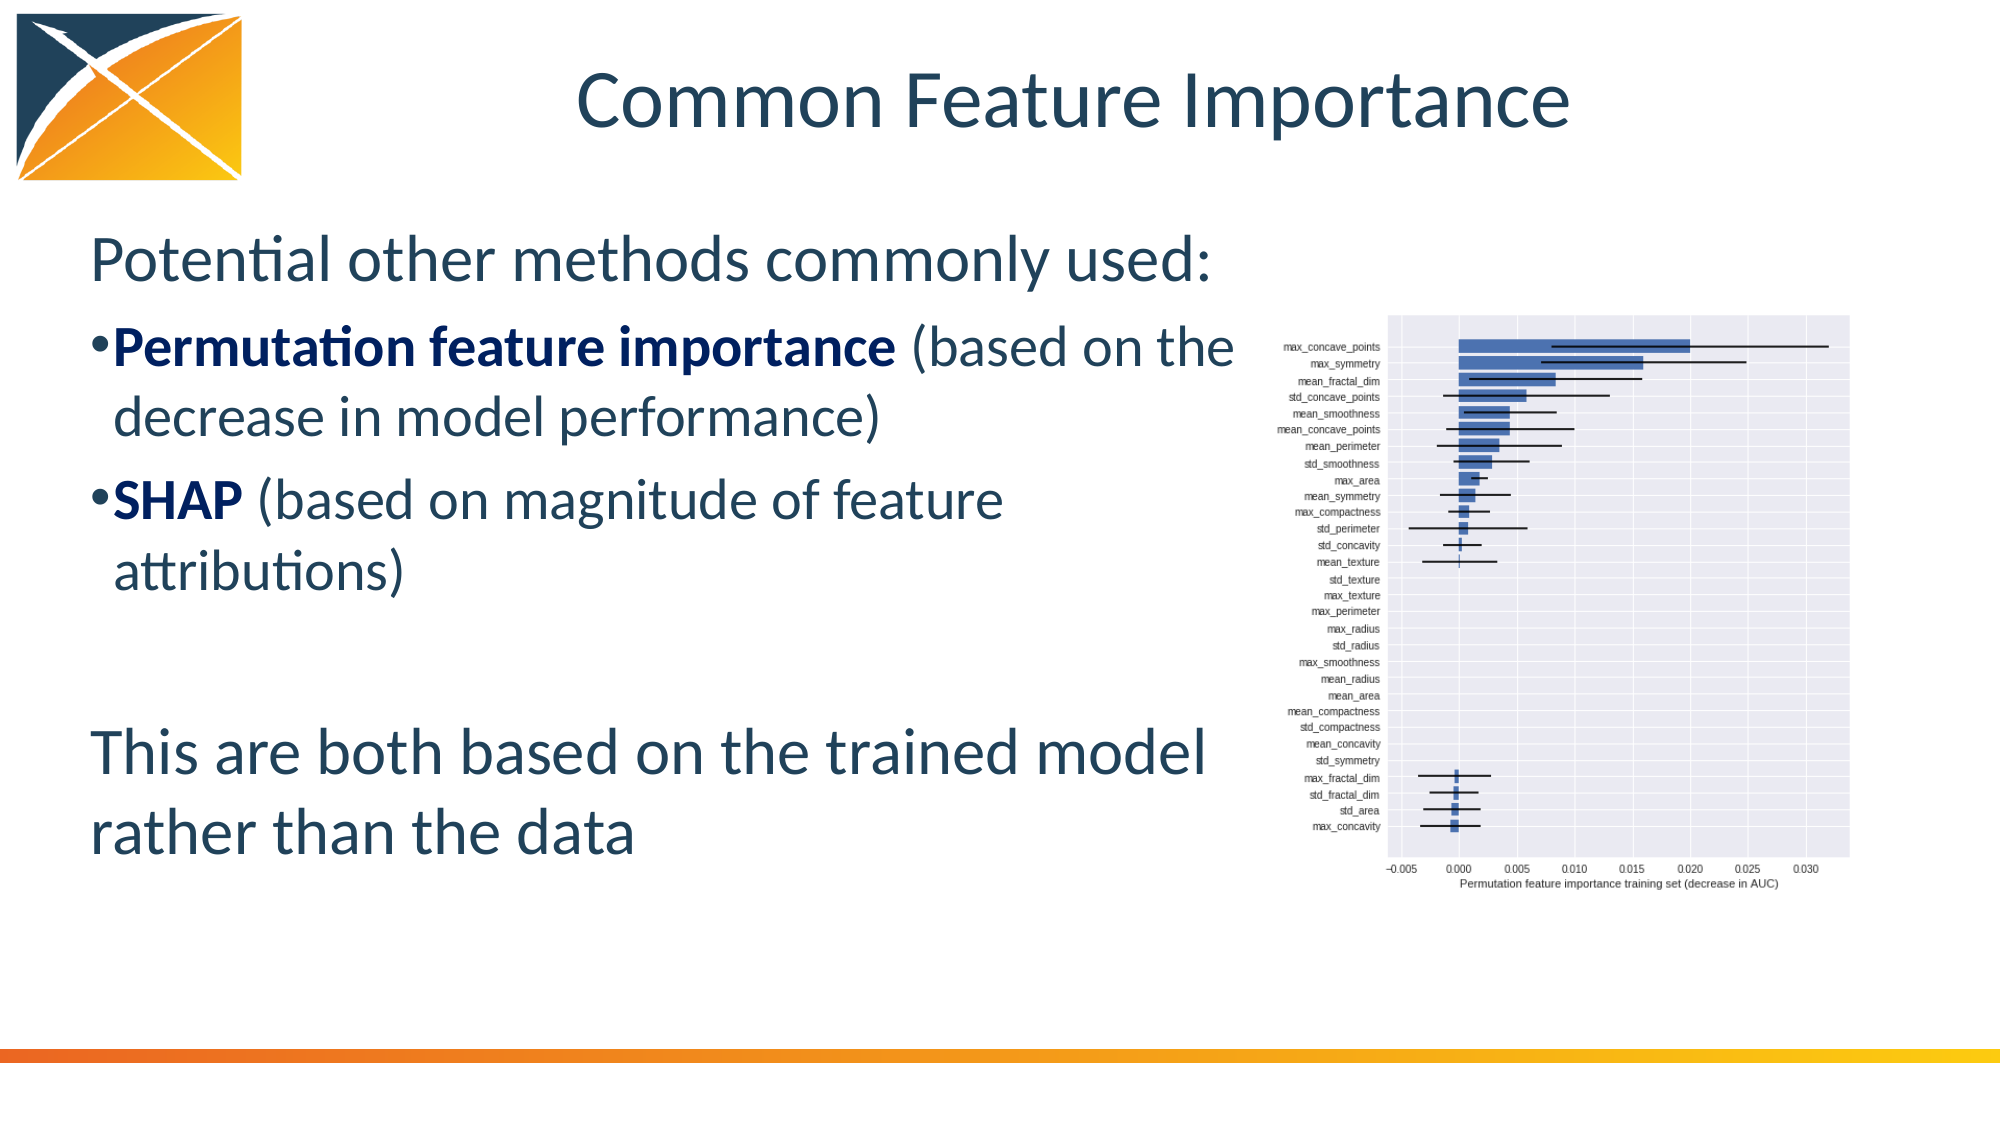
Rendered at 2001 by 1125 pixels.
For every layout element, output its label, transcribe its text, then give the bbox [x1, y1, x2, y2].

picture [0, 0, 274, 200]
picture [1269, 308, 1858, 897]
list Potential other methods commonly used: Permutation feature importance (based on the decrease in model performance) SHAP (based on magnitude of feature attributions) This are both based on the trained model rather than the data [42, 200, 1270, 1005]
title Common Feature Importance [249, 24, 1900, 163]
